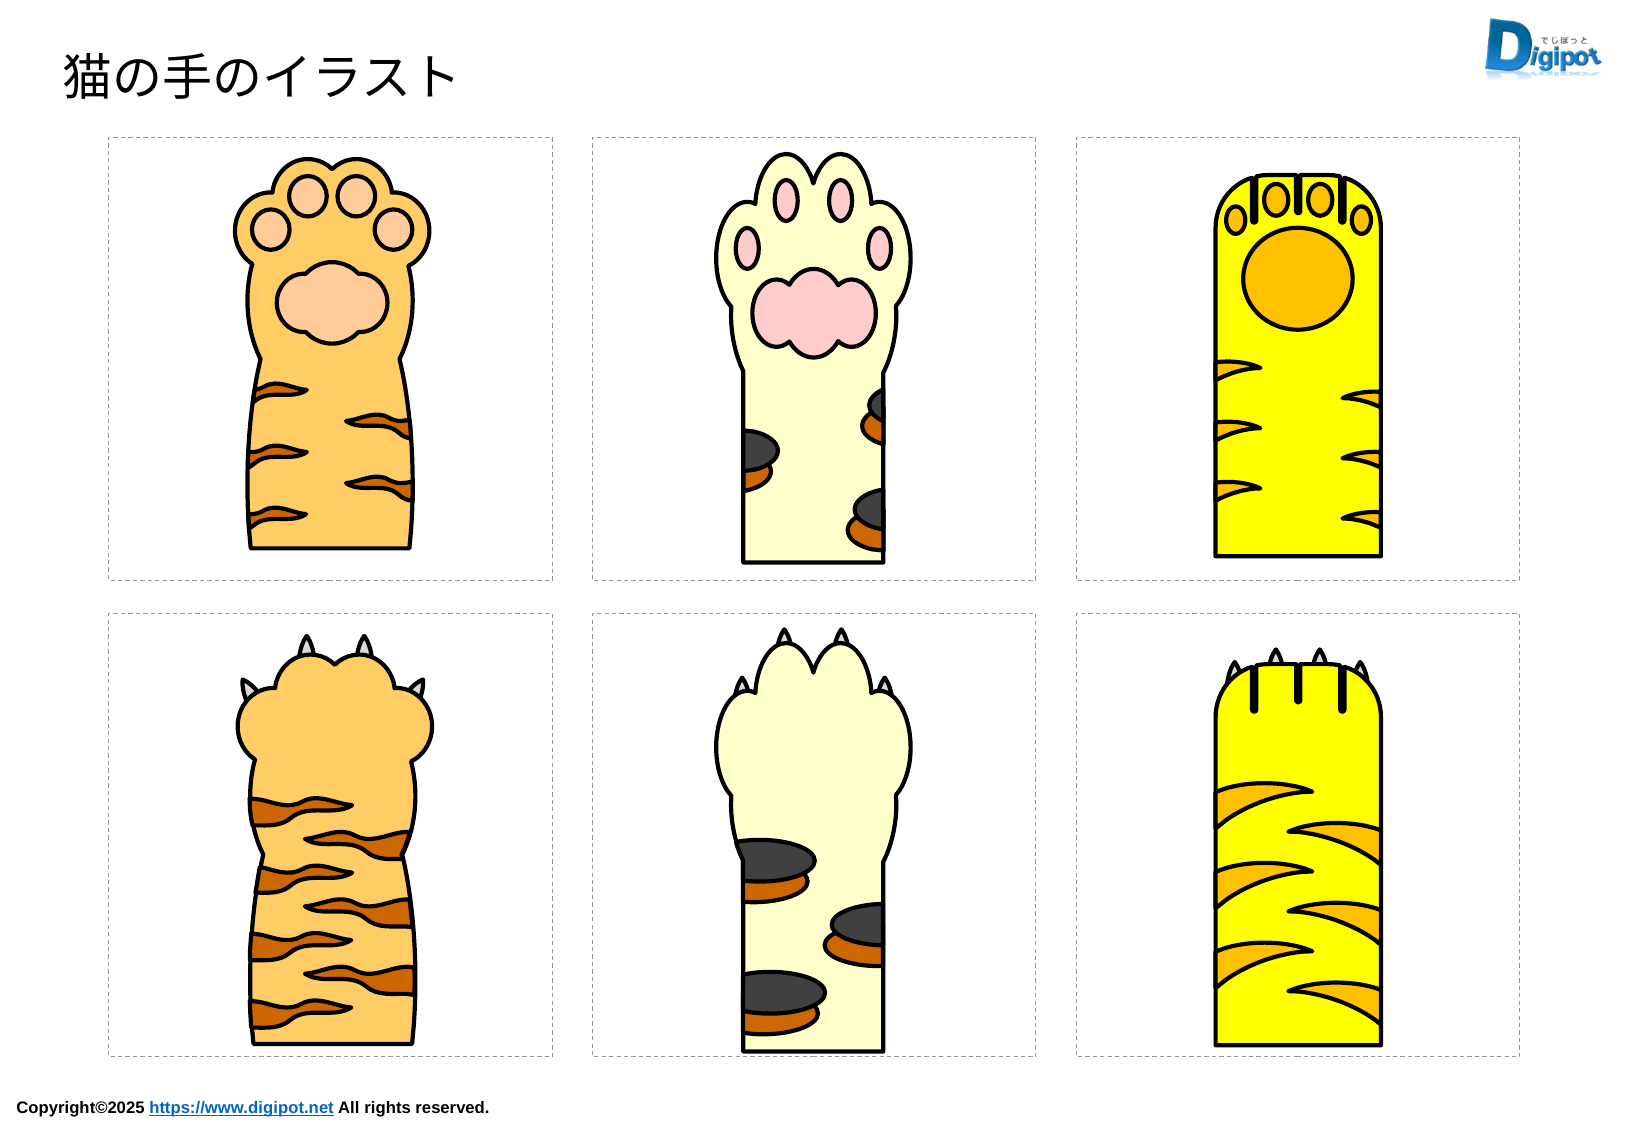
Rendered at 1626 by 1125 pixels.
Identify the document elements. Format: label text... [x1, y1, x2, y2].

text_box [716, 153, 911, 563]
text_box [716, 629, 911, 1052]
text_box 猫の手のイラスト [47, 38, 477, 113]
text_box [1215, 649, 1381, 1046]
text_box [1215, 175, 1381, 557]
picture [1485, 18, 1602, 82]
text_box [237, 635, 433, 1044]
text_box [234, 159, 430, 549]
